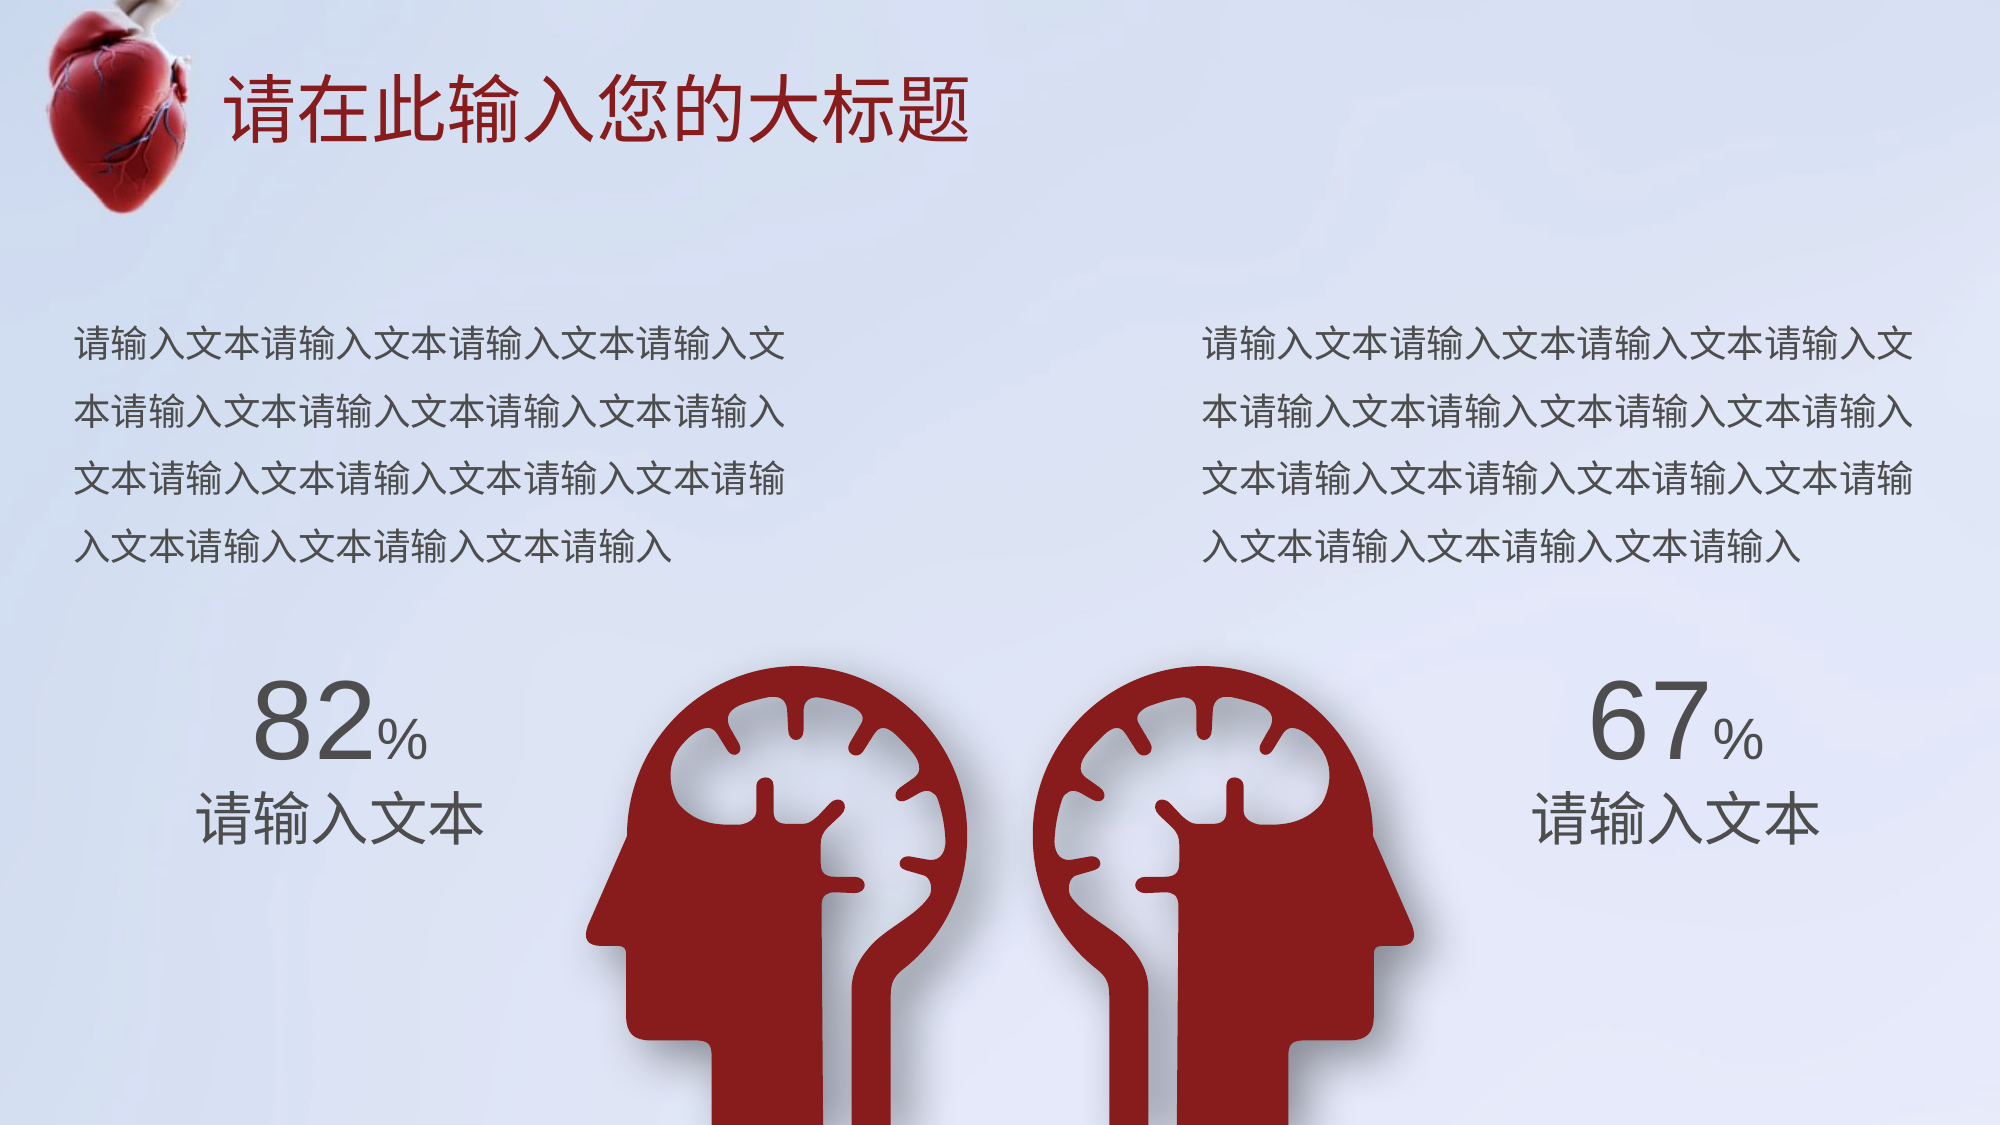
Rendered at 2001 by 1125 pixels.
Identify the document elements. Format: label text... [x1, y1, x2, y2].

text_box 82% 请输入文本 [110, 639, 570, 860]
picture [671, 697, 945, 1125]
picture [0, 0, 2000, 1125]
text_box 请输入文本请输入文本请输入文本请输入文本请输入文本请输入文本请输入文本请输入文本请输入文本请输入文本请输入文本请输入文本请输入文本请输入文本请输入 [57, 269, 835, 596]
text_box [1032, 666, 1415, 1125]
text_box [585, 666, 968, 1125]
picture [1055, 697, 1329, 1125]
text_box 请输入文本请输入文本请输入文本请输入文本请输入文本请输入文本请输入文本请输入文本请输入文本请输入文本请输入文本请输入文本请输入文本请输入文本请输入 [1186, 269, 1963, 596]
title 请在此输入您的大标题 [206, 44, 1876, 184]
text_box 67% 请输入文本 [1446, 639, 1906, 860]
